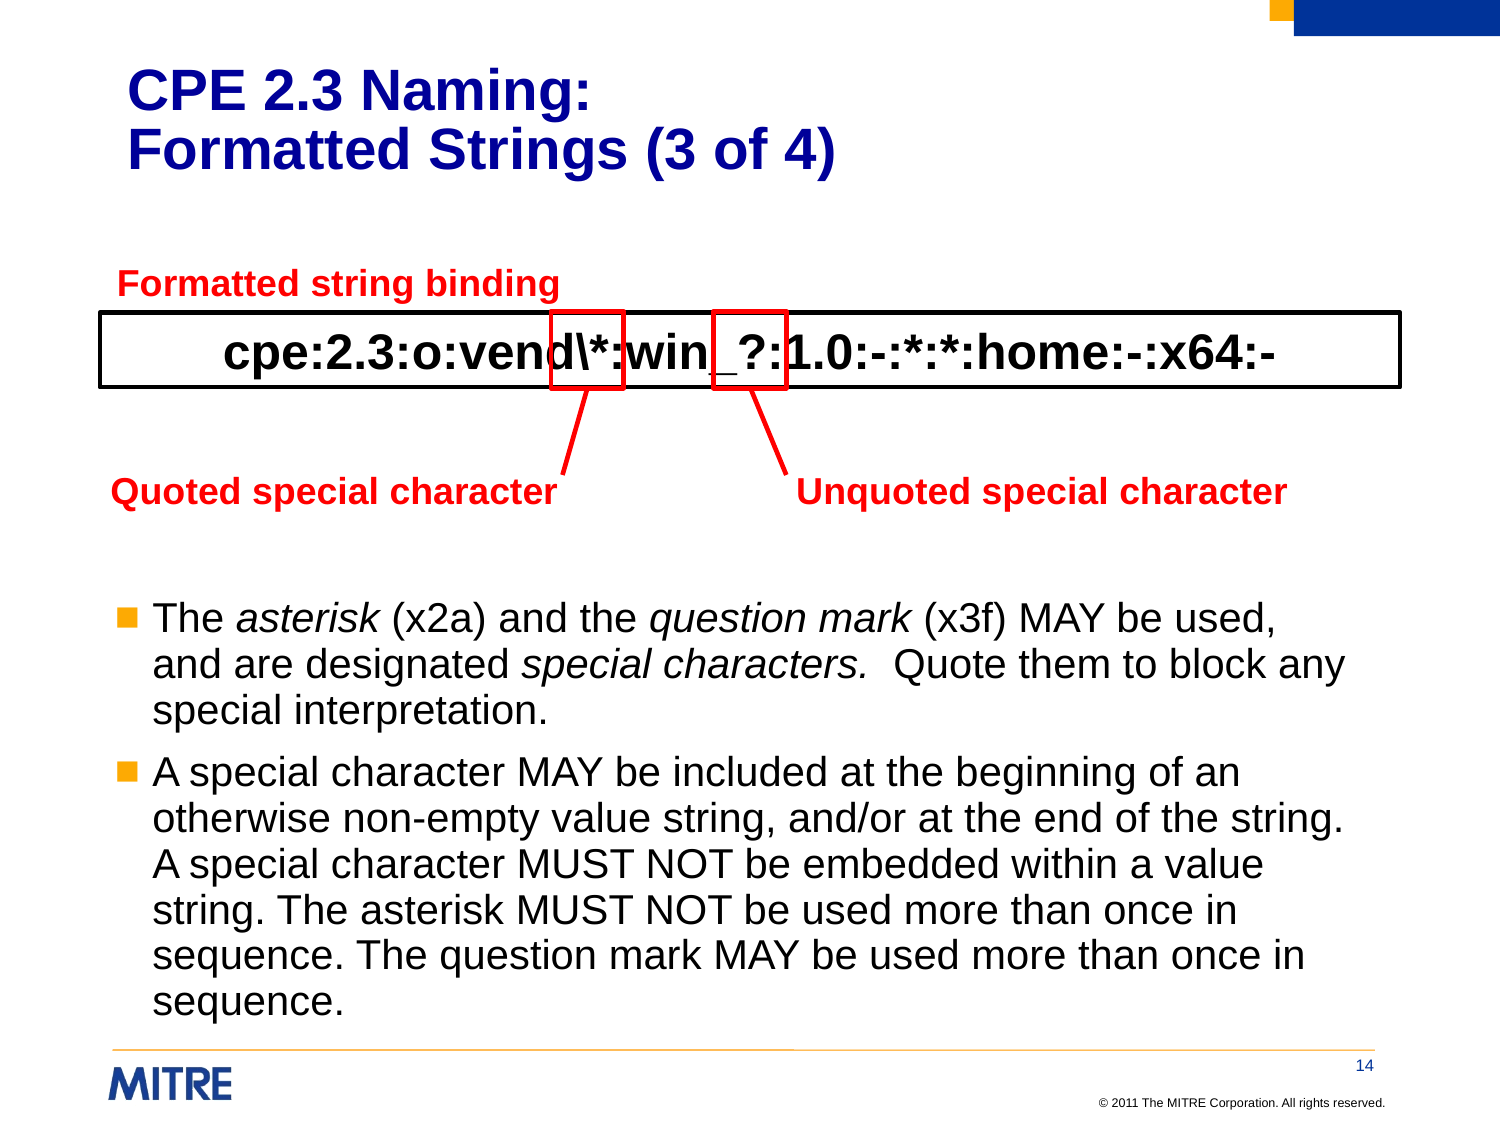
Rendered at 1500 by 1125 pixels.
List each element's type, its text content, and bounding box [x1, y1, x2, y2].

text_box [550, 311, 624, 389]
title CPE 2.3 Naming: Formatted Strings (3 of 4) [112, 45, 1375, 200]
list The asterisk (x2a) and the question mark (x3f) MAY be used, and are designated special characters. Quote them to block any special interpretation. A special character MAY be included at the beginning of an otherwise non-empty value string, and/or at the end of the string. A special character MUST NOT be embedded within a value string. The asterisk MUST NOT be used more than once in sequence. The question mark MAY be used more than once in sequence. [99, 587, 1363, 1002]
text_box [562, 387, 588, 476]
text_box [750, 387, 787, 476]
picture [103, 1064, 236, 1106]
text_box Quoted special character [95, 459, 604, 520]
text_box cpe:2.3:o:vend\*:win_?:1.0:-:*:*:home:-:x64:- [99, 312, 550, 388]
text_box [713, 311, 787, 389]
text_box Formatted string binding [102, 251, 577, 312]
text_box cpe:2.3:o:vend\*:win_?:1.0:-:*:*:home:-:x64:- [787, 312, 1400, 388]
text_box Unquoted special character [781, 459, 1400, 520]
slide_number 14 [1301, 1049, 1390, 1076]
text_box cpe:2.3:o:vend\*:win_?:1.0:-:*:*:home:-:x64:- [624, 312, 713, 388]
